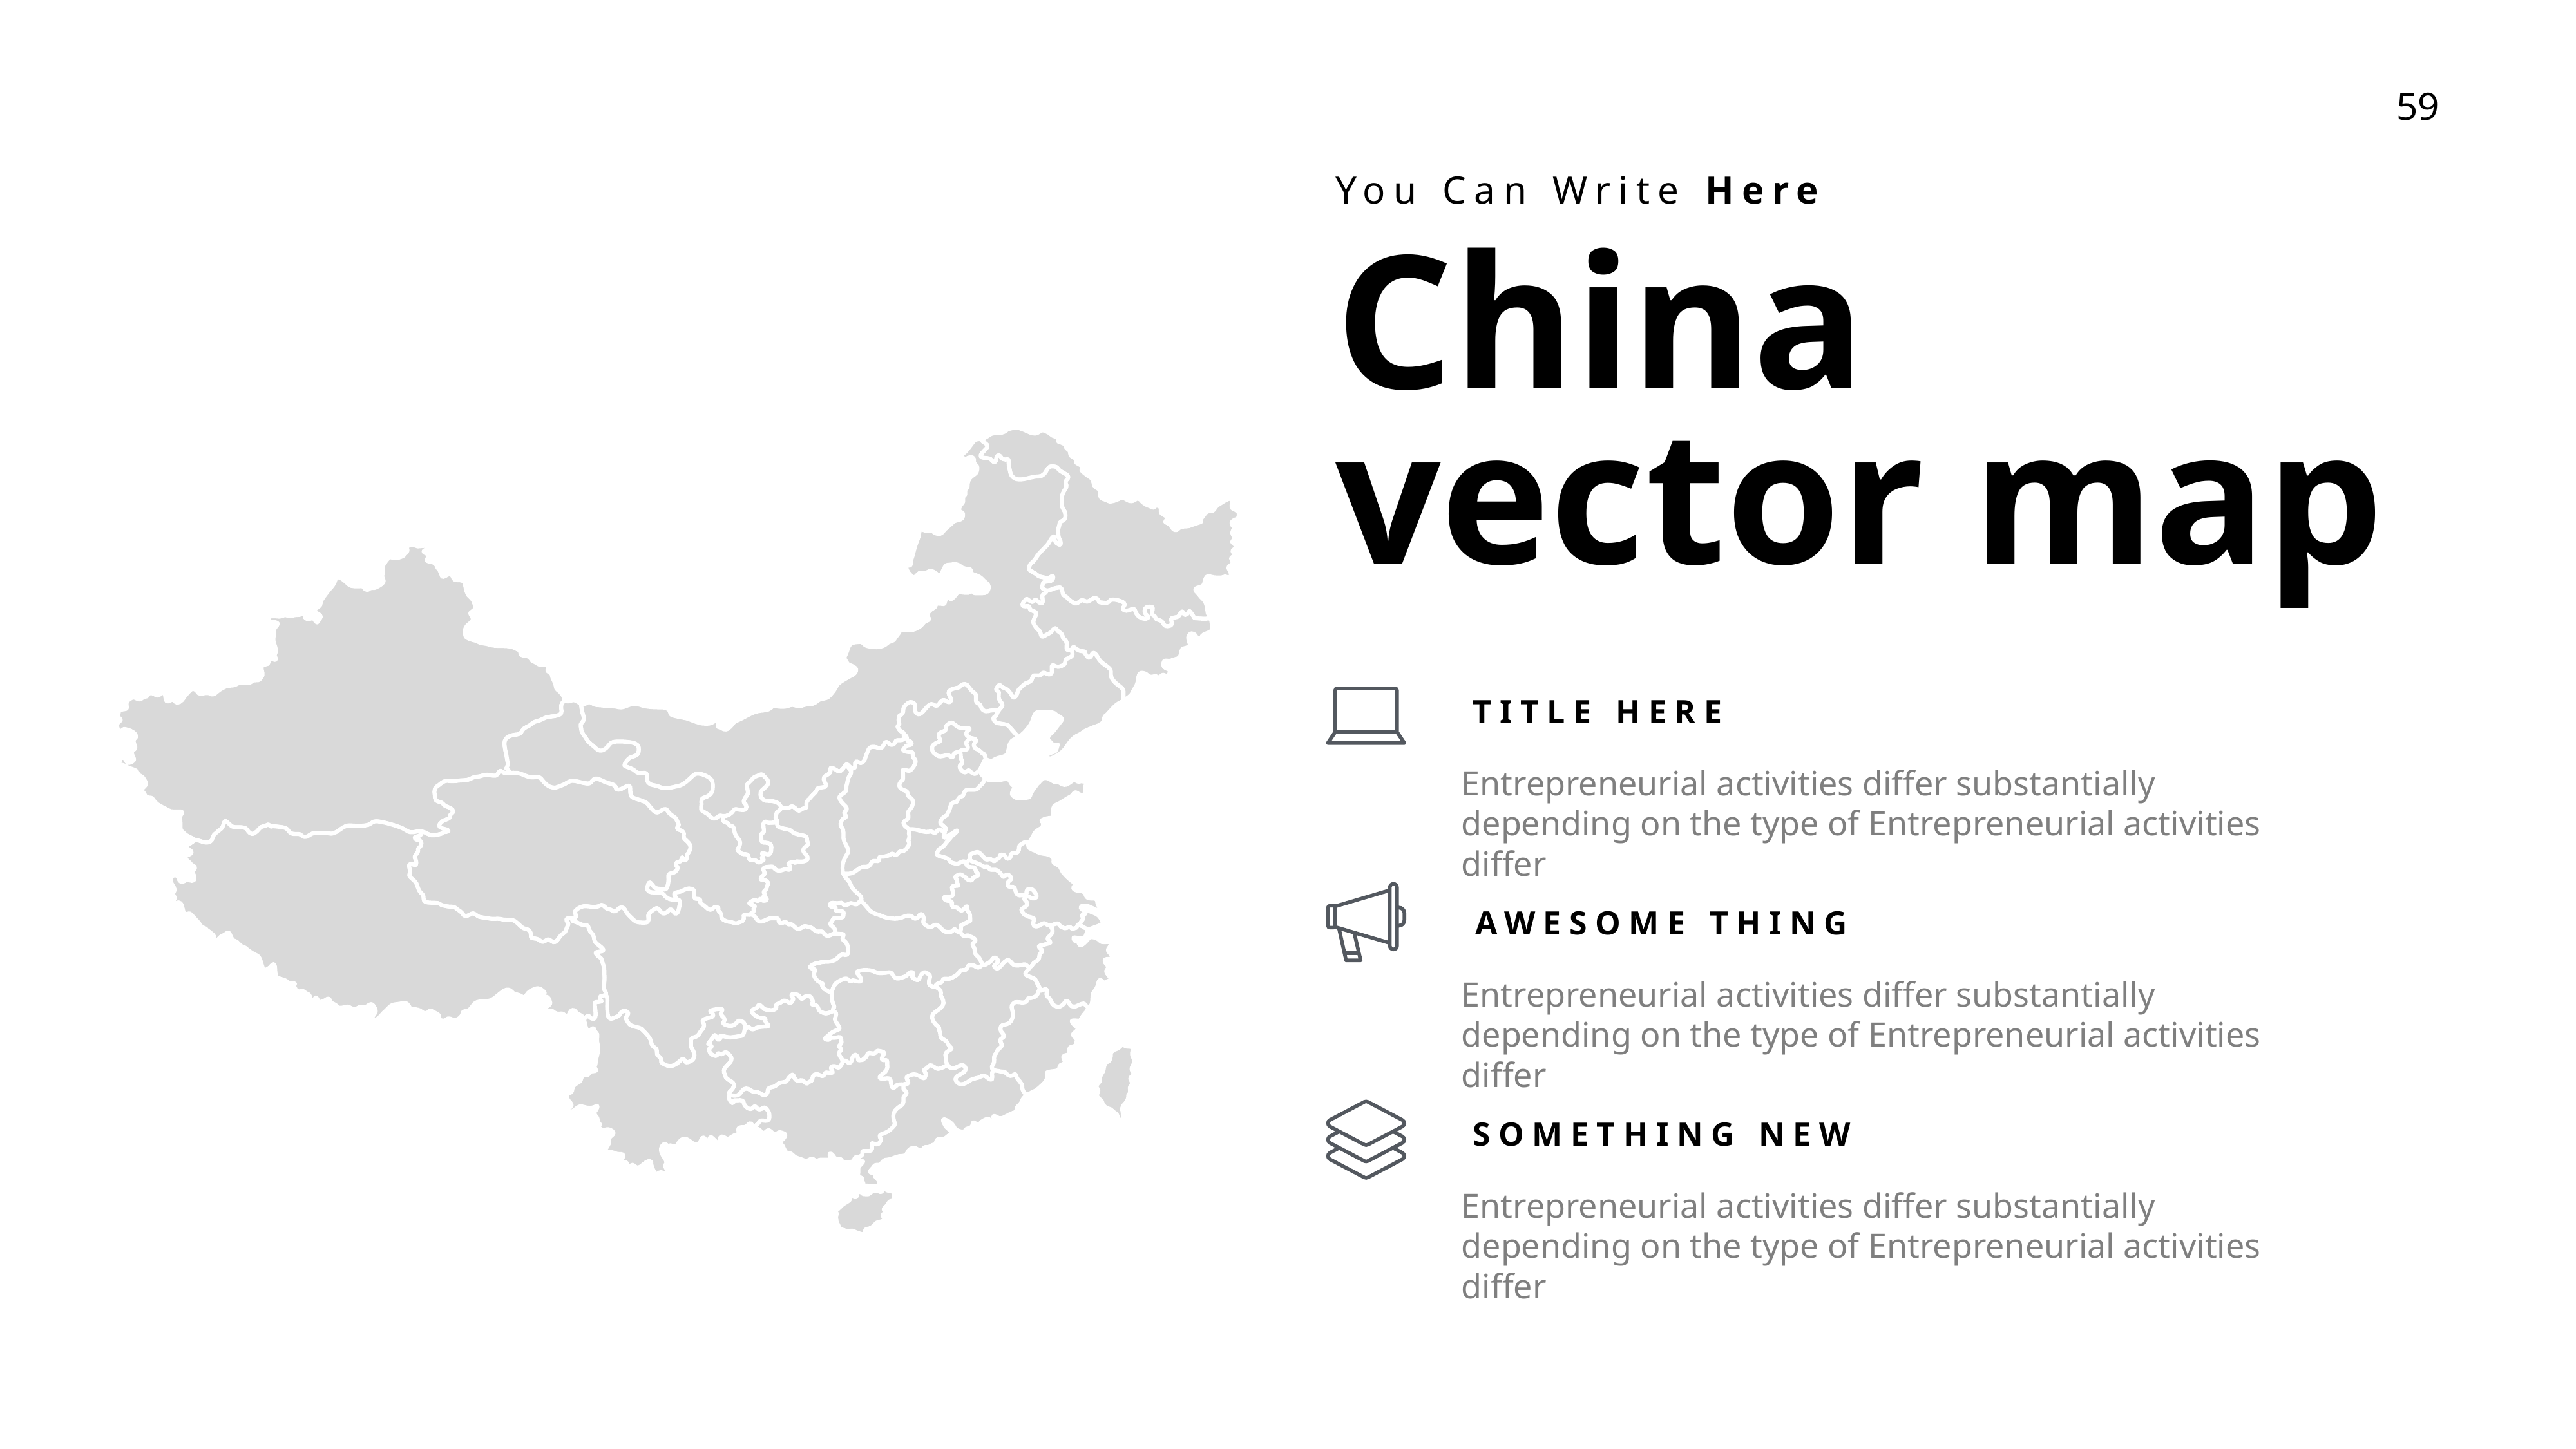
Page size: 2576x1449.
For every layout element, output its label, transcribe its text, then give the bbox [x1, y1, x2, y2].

text_box [1326, 687, 1407, 745]
text_box TITLE HERE [1463, 687, 1732, 735]
text_box Entrepreneurial activities differ substantially depending on the type of Entrepreneurial activities differ [1451, 757, 2281, 888]
text_box Entrepreneurial activities differ substantially depending on the type of Entrepreneurial activities differ [1451, 968, 2281, 1099]
text_box AWESOME THING [1465, 897, 1858, 946]
text_box [1326, 1099, 1407, 1180]
text_box You Can Write Here [1326, 161, 1980, 216]
text_box [1326, 882, 1407, 963]
text_box SOMETHING NEW [1463, 1108, 1860, 1157]
text_box Entrepreneurial activities differ substantially depending on the type of Entrepreneurial activities differ [1451, 1179, 2281, 1310]
text_box China vector map [1326, 245, 2477, 606]
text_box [115, 427, 1239, 1236]
